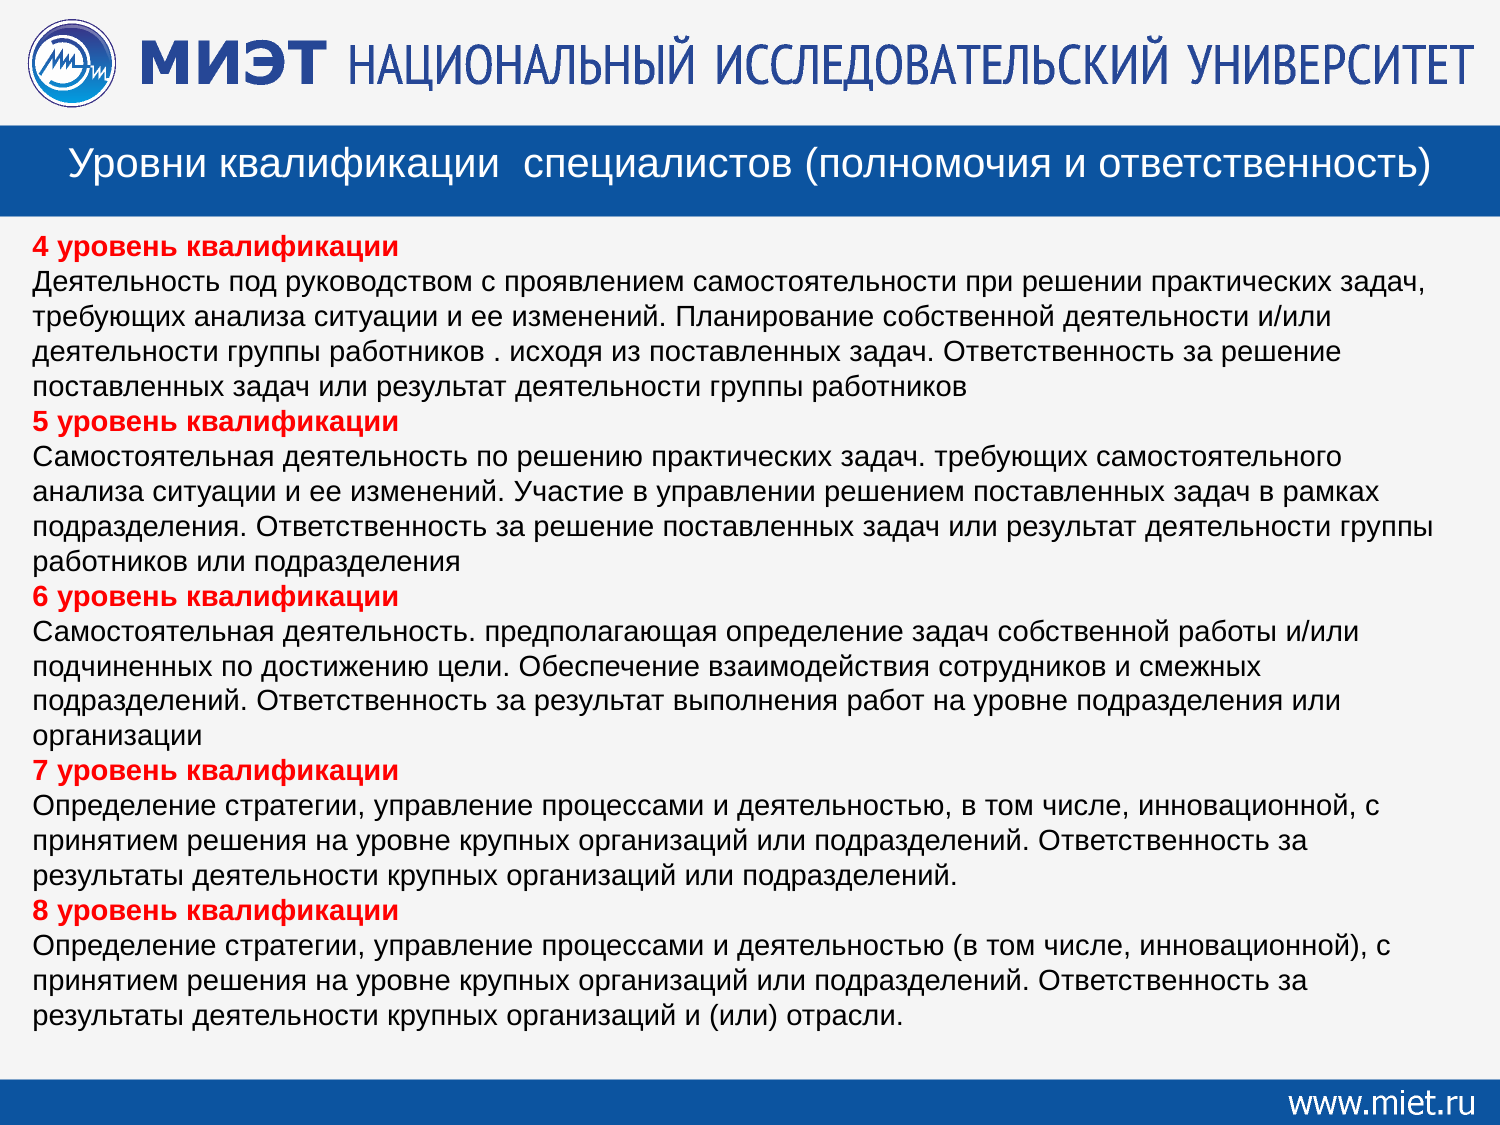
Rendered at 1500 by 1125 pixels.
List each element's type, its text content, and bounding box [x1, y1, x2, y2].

text_box Уровни квалификации специалистов (полномочия и ответственность) [0, 128, 1500, 194]
text_box 4 уровень квалификации Деятельность под руководством с проявлением самостоятельности при решении практических задач, требующих анализа ситуации и ее изменений. Планирование собственной деятельности и/или деятельности группы работников . исходя из поставленных задач. Ответственность за решение поставленных задач или результат деятельности группы работников 5 уровень квалификации Самостоятельная деятельность по решению практических задач. требующих самостоятельного анализа ситуации и ее изменений. Участие в управлении решением поставленных задач в рамках подразделения. Ответственность за решение поставленных задач или результат деятельности группы работников или подразделения 6 уровень квалификации Самостоятельная деятельность. предполагающая определение задач собственной работы и/или подчиненных по достижению цели. Обеспечение взаимодействия сотрудников и смежных подразделений. Ответственность за результат выполнения работ на уровне подразделения или организации 7 уровень квалификации Определение стратегии, управление процессами и деятельностью, в том числе, инновационной, с принятием решения на уровне крупных организаций или подразделений. Ответственность за результаты деятельности крупных организаций или подразделений. 8 уровень квалификации Определение стратегии, управление процессами и деятельностью (в том числе, инновационной), с принятием решения на уровне крупных организаций или подразделений. Ответственность за результаты деятельности крупных организаций и (или) отрасли. [17, 219, 1459, 1039]
picture [0, 1, 1500, 128]
picture [0, 194, 1500, 1125]
